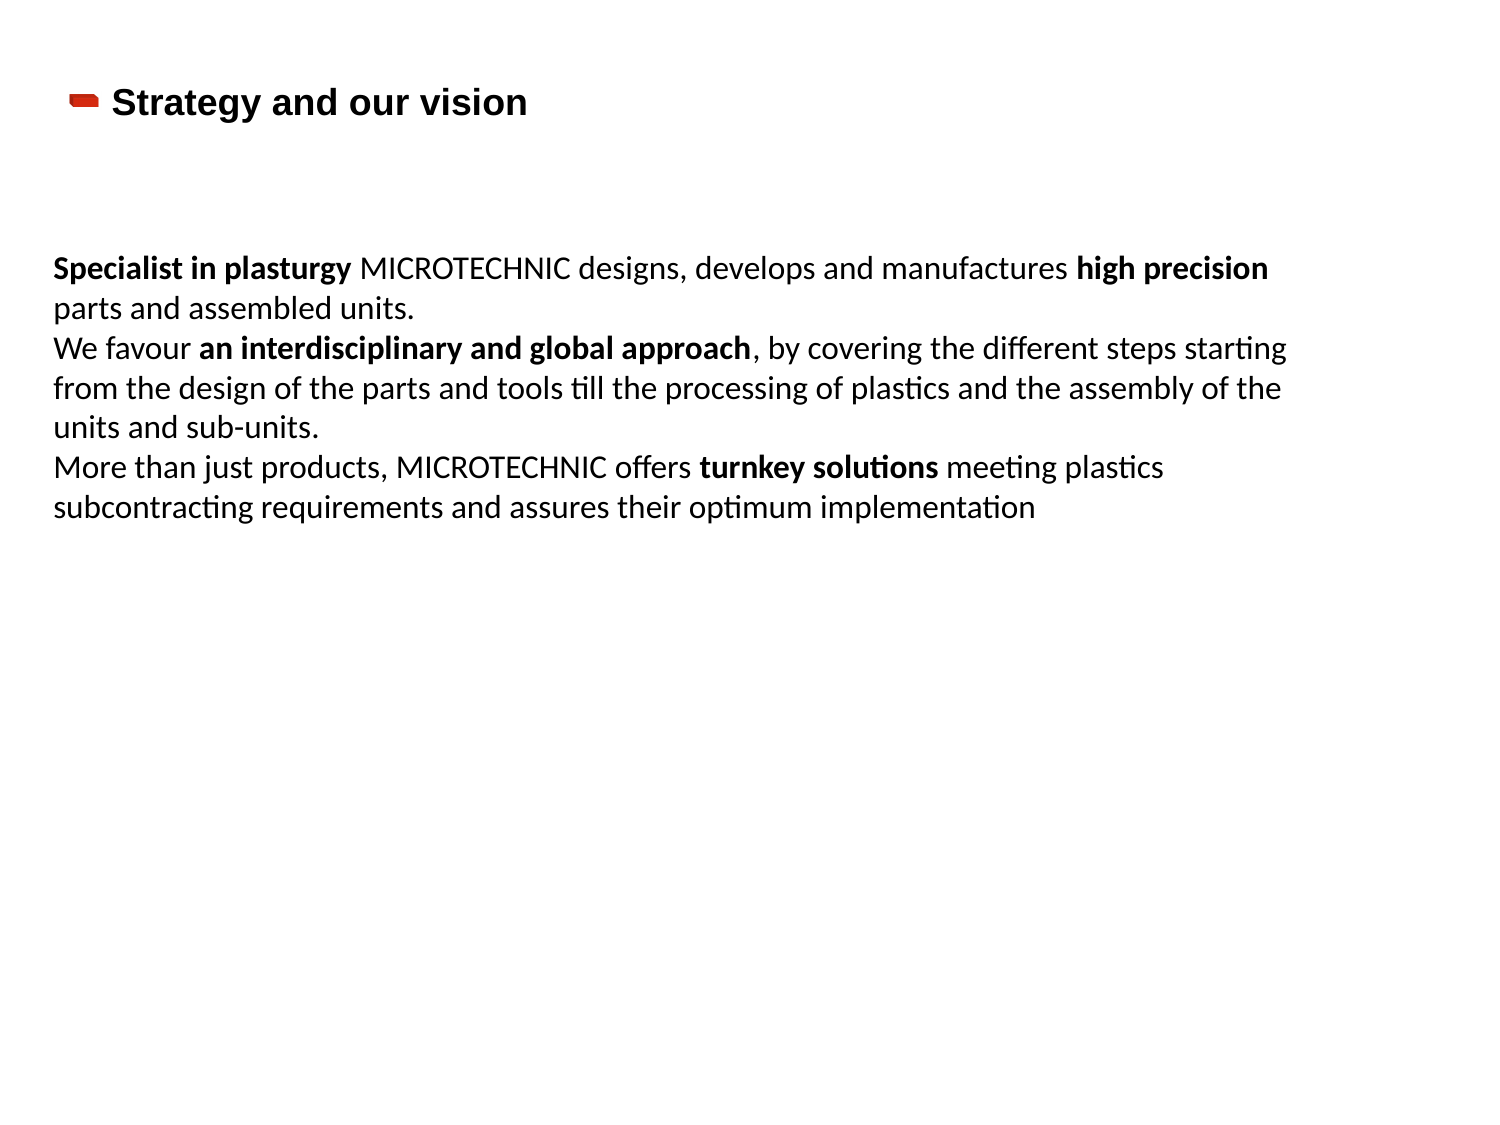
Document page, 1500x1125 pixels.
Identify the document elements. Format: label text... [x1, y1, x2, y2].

text_box Strategy and our vision [53, 70, 1081, 131]
text_box Specialist in plasturgy MICROTECHNIC designs, develops and manufactures high precision parts and assembled units. We favour an interdisciplinary and global approach, by covering the different steps starting from the design of the parts and tools till the processing of plastics and the assembly of the units and sub-units. More than just products, MICROTECHNIC offers turnkey solutions meeting plastics subcontracting requirements and assures their optimum implementation [38, 238, 1326, 533]
picture [67, 91, 102, 110]
